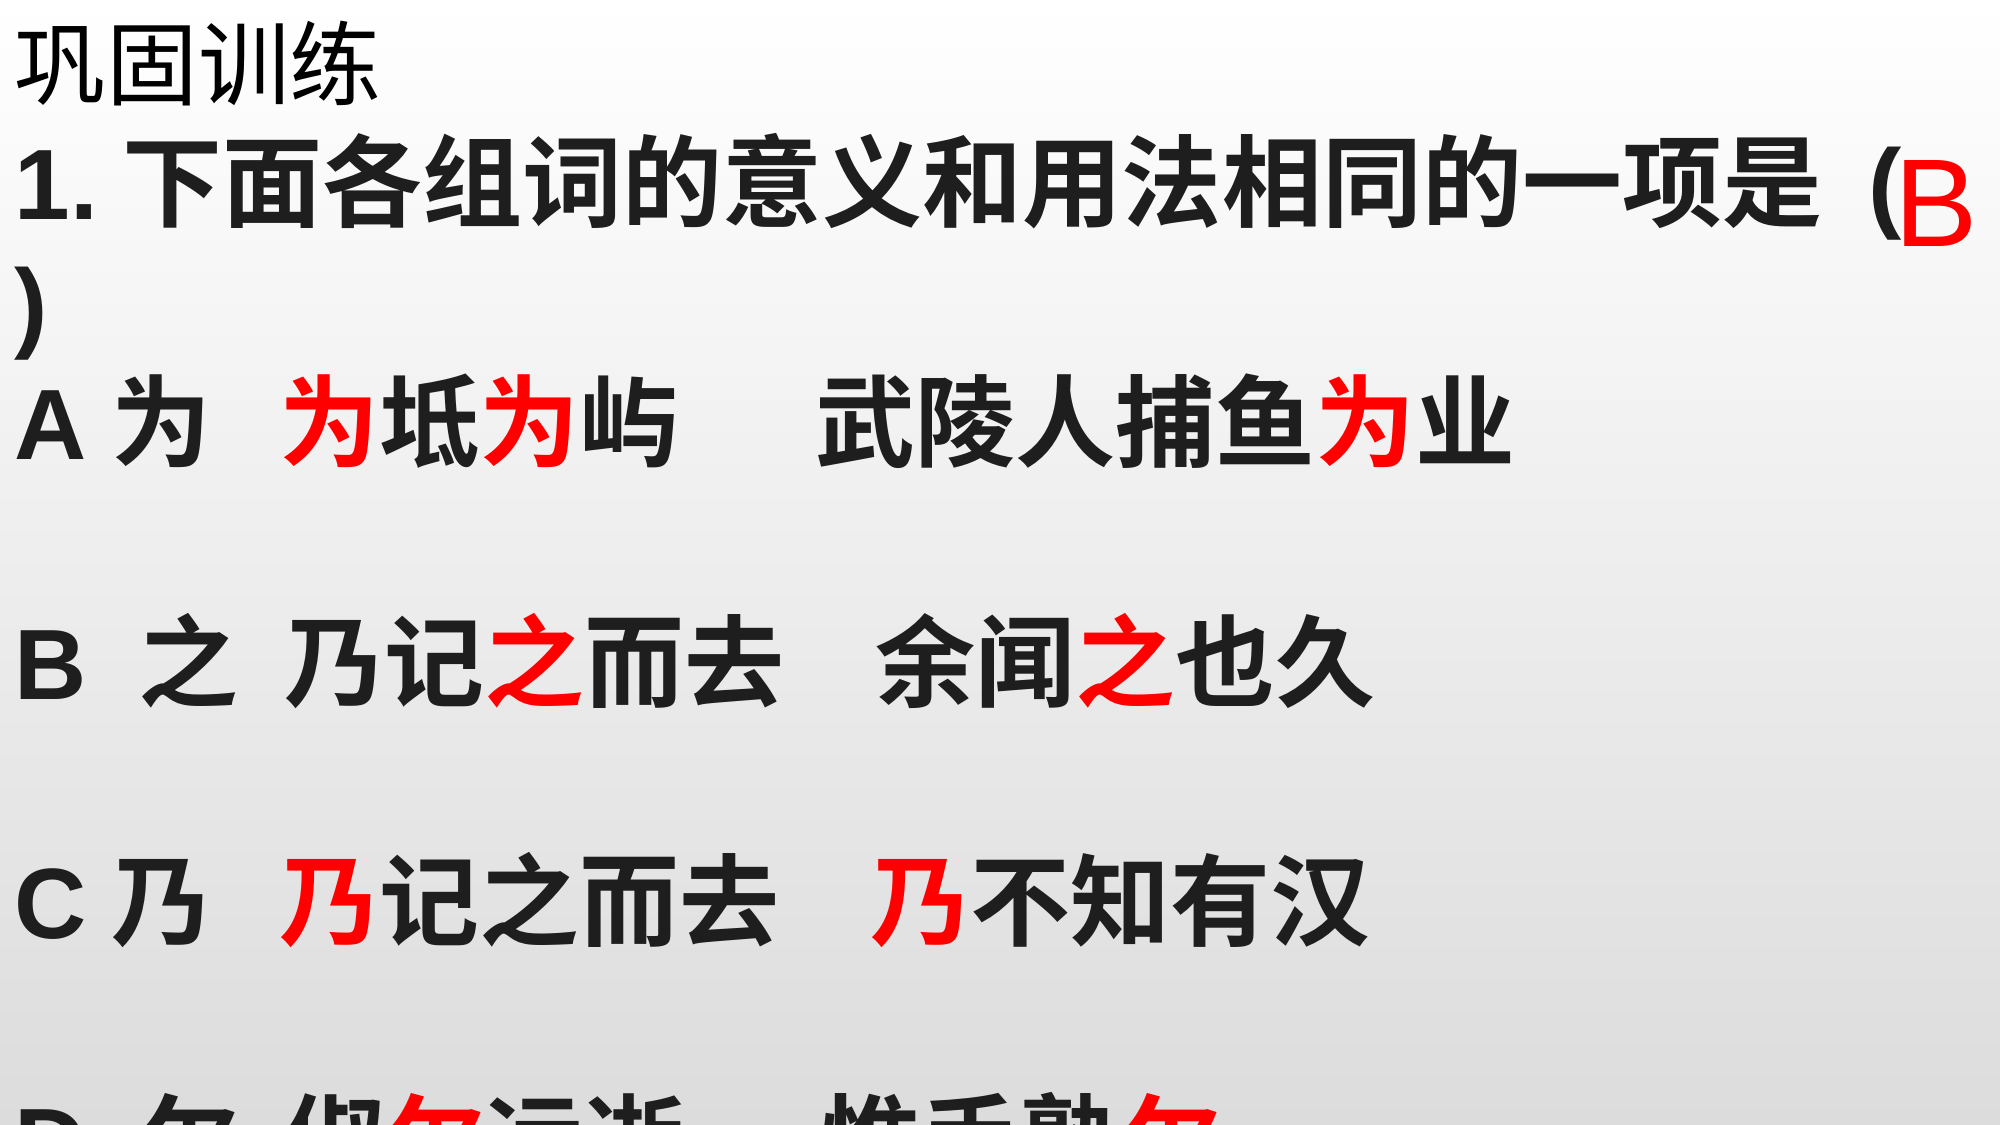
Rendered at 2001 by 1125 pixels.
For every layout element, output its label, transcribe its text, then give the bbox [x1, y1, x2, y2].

text_box 1.下面各组词的意义和用法相同的一项是 ( ) A为 为坻为屿 武陵人捕鱼为业 B 之 乃记之而去 余闻之也久 C乃 乃记之而去 乃不知有汉 D 尔 俶尔远逝 惟手熟尔 [0, 111, 2000, 1125]
text_box B [1880, 114, 1959, 279]
text_box 巩固训练 [0, 0, 688, 125]
